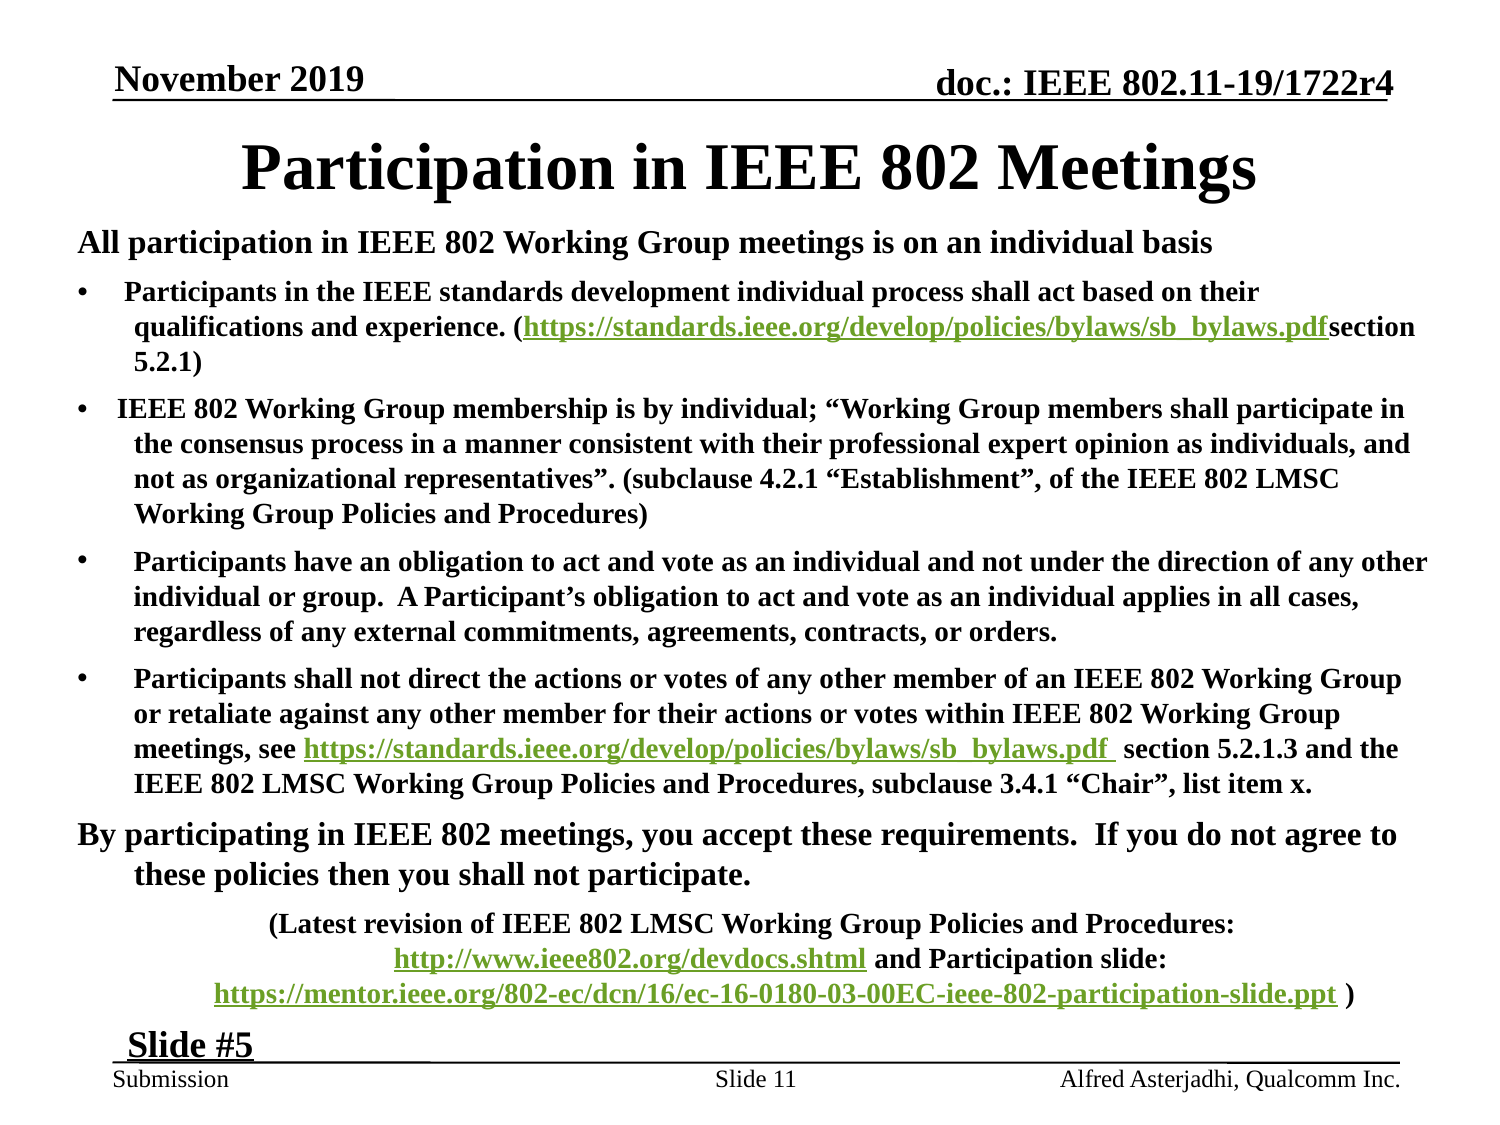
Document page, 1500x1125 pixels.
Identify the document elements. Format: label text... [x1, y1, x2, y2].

title Participation in IEEE 802 Meetings [112, 112, 1388, 212]
slide_number Slide 11 [712, 1061, 800, 1123]
text_box Slide #5 [112, 1012, 269, 1073]
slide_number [114, 54, 423, 100]
list All participation in IEEE 802 Working Group meetings is on an individual basis • Participants in the IEEE standards development individual process shall act based on their qualifications and experience. (https://standards.ieee.org/develop/policies/bylaws/sb_bylaws.pdfsection 5.2.1) • IEEE 802 Working Group membership is by individual; “Working Group members shall participate in the consensus process in a manner consistent with their professional expert opinion as individuals, and not as organizational representatives”. (subclause 4.2.1 “Establishment”, of the IEEE 802 LMSC Working Group Policies and Procedures) Participants have an obligation to act and vote as an individual and not under the direction of any other individual or group. A Participant’s obligation to act and vote as an individual applies in all cases, regardless of any external commitments, agreements, contracts, or orders. Participants shall not direct the actions or votes of any other member of an IEEE 802 Working Group or retaliate against any other member for their actions or votes within IEEE 802 Working Group meetings, see https://standards.ieee.org/develop/policies/bylaws/sb_bylaws.pdf section 5.2.1.3 and the IEEE 802 LMSC Working Group Policies and Procedures, subclause 3.4.1 “Chair”, list item x. By participating in IEEE 802 meetings, you accept these requirements. If you do not agree to these policies then you shall not participate. (Latest revision of IEEE 802 LMSC Working Group Policies and Procedures: http://www.ieee802.org/devdocs.shtml and Participation slide: https://mentor.ieee.org/802-ec/dcn/16/ec-16-0180-03-00EC-ieee-802-participation-slide.ppt ) [62, 212, 1451, 1001]
footer Alfred Asterjadhi, Qualcomm Inc. [878, 1061, 1402, 1093]
